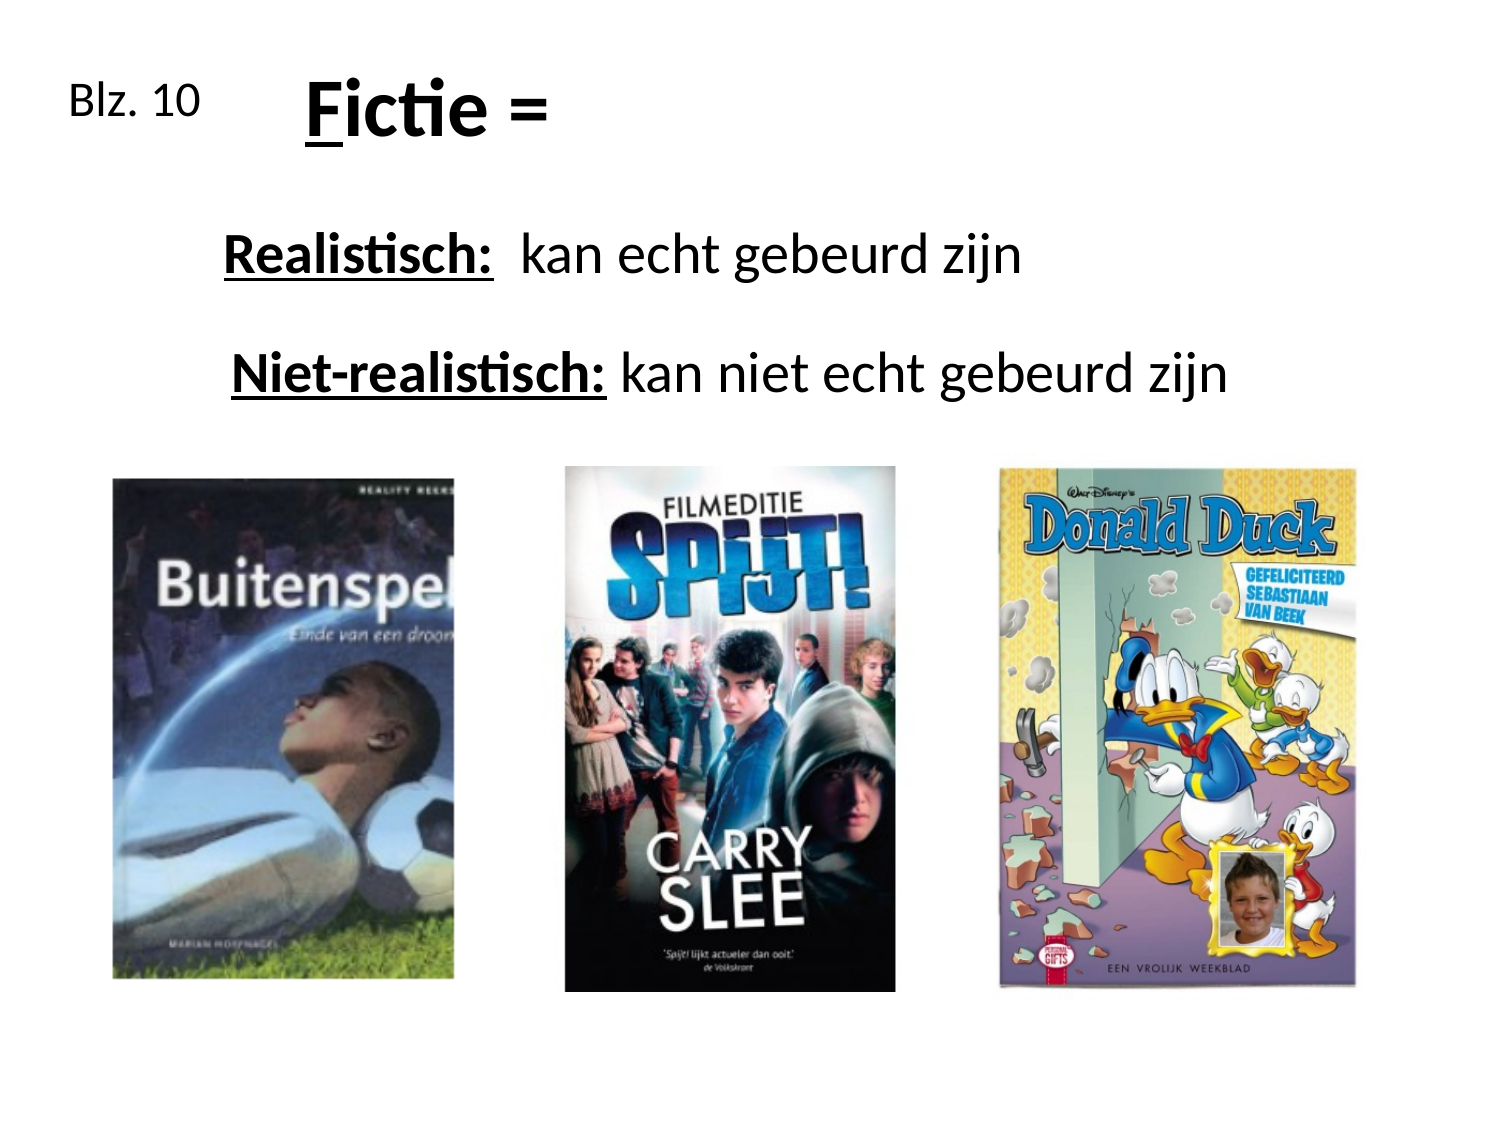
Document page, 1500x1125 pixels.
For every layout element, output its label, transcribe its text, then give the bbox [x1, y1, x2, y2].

text_box Niet-realistisch: kan niet echt gebeurd zijn [216, 326, 1245, 411]
picture [97, 452, 1373, 1006]
text_box Realistisch: kan echt gebeurd zijn [208, 208, 1274, 293]
text_box Fictie = [290, 45, 1339, 161]
text_box Blz. 10 [53, 58, 290, 149]
